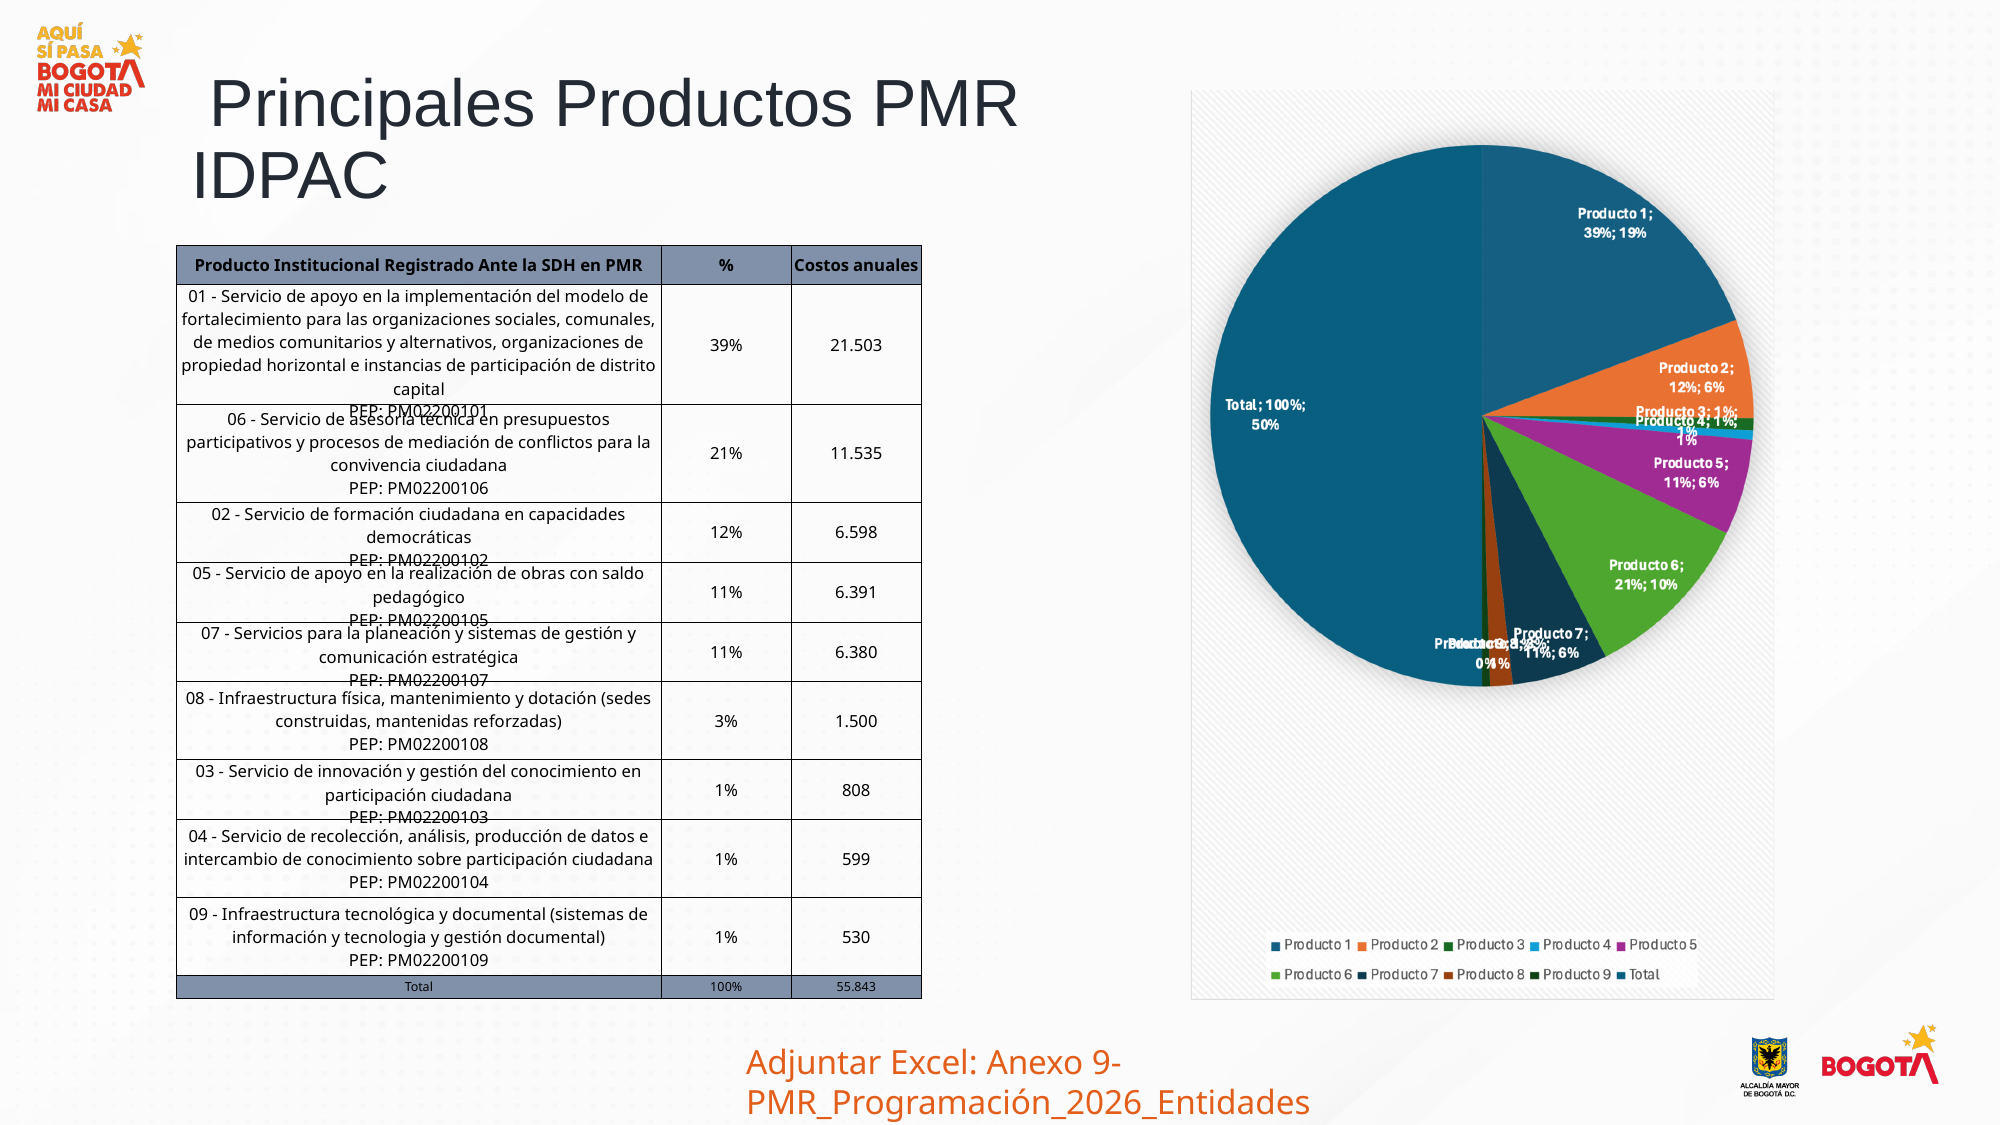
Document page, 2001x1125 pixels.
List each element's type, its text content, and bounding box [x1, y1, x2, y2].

text_box Adjuntar Excel: Anexo 9-PMR_Programación_2026_Entidades [731, 1033, 1621, 1125]
table_cell 3% [662, 682, 791, 759]
table_cell 808 [792, 760, 921, 819]
picture [1190, 90, 1775, 1000]
table_header Costos anuales [792, 246, 921, 284]
table_cell 6.391 [792, 563, 921, 622]
table_cell 07 - Servicios para la planeación y sistemas de gestión y comunicación estratégica PEP: PM02200107 [177, 623, 661, 681]
table_cell 39% [662, 285, 791, 404]
table_cell 1% [662, 760, 791, 819]
table_cell 530 [792, 898, 921, 975]
table_cell 12% [662, 503, 791, 562]
table_cell 08 - Infraestructura física, mantenimiento y dotación (sedes construidas, mantenidas reforzadas) PEP: PM02200108 [177, 682, 661, 759]
table_cell 1% [662, 898, 791, 975]
table_cell 09 - Infraestructura tecnológica y documental (sistemas de información y tecnologia y gestión documental) PEP: PM02200109 [177, 898, 661, 975]
table_cell 21% [662, 405, 791, 502]
picture [1740, 1024, 1939, 1097]
table_cell 6.380 [792, 623, 921, 681]
table_cell 55.843 [792, 976, 921, 998]
table_cell 01 - Servicio de apoyo en la implementación del modelo de fortalecimiento para las organizaciones sociales, comunales, de medios comunitarios y alternativos, organizaciones de propiedad horizontal e instancias de participación de distrito capital PEP: PM02200101 [177, 285, 661, 404]
title Principales Productos PMR IDPAC [176, 61, 1252, 167]
table_cell 21.503 [792, 285, 921, 404]
table_header % [662, 246, 791, 284]
table_cell 1.500 [792, 682, 921, 759]
table_cell 03 - Servicio de innovación y gestión del conocimiento en participación ciudadana PEP: PM02200103 [177, 760, 661, 819]
table_cell Total [177, 976, 661, 998]
table_cell 6.598 [792, 503, 921, 562]
picture [37, 22, 145, 112]
table_cell 1% [662, 820, 791, 897]
table_cell 11% [662, 563, 791, 622]
table_header Producto Institucional Registrado Ante la SDH en PMR [177, 246, 661, 284]
table_cell 05 - Servicio de apoyo en la realización de obras con saldo pedagógico PEP: PM02200105 [177, 563, 661, 622]
table_cell 599 [792, 820, 921, 897]
table_cell 11.535 [792, 405, 921, 502]
table_cell 06 - Servicio de asesoría técnica en presupuestos participativos y procesos de mediación de conflictos para la convivencia ciudadana PEP: PM02200106 [177, 405, 661, 502]
table_cell 02 - Servicio de formación ciudadana en capacidades democráticas PEP: PM02200102 [177, 503, 661, 562]
table_cell 100% [662, 976, 791, 998]
table_cell 04 - Servicio de recolección, análisis, producción de datos e intercambio de conocimiento sobre participación ciudadana PEP: PM02200104 [177, 820, 661, 897]
table_cell 11% [662, 623, 791, 681]
